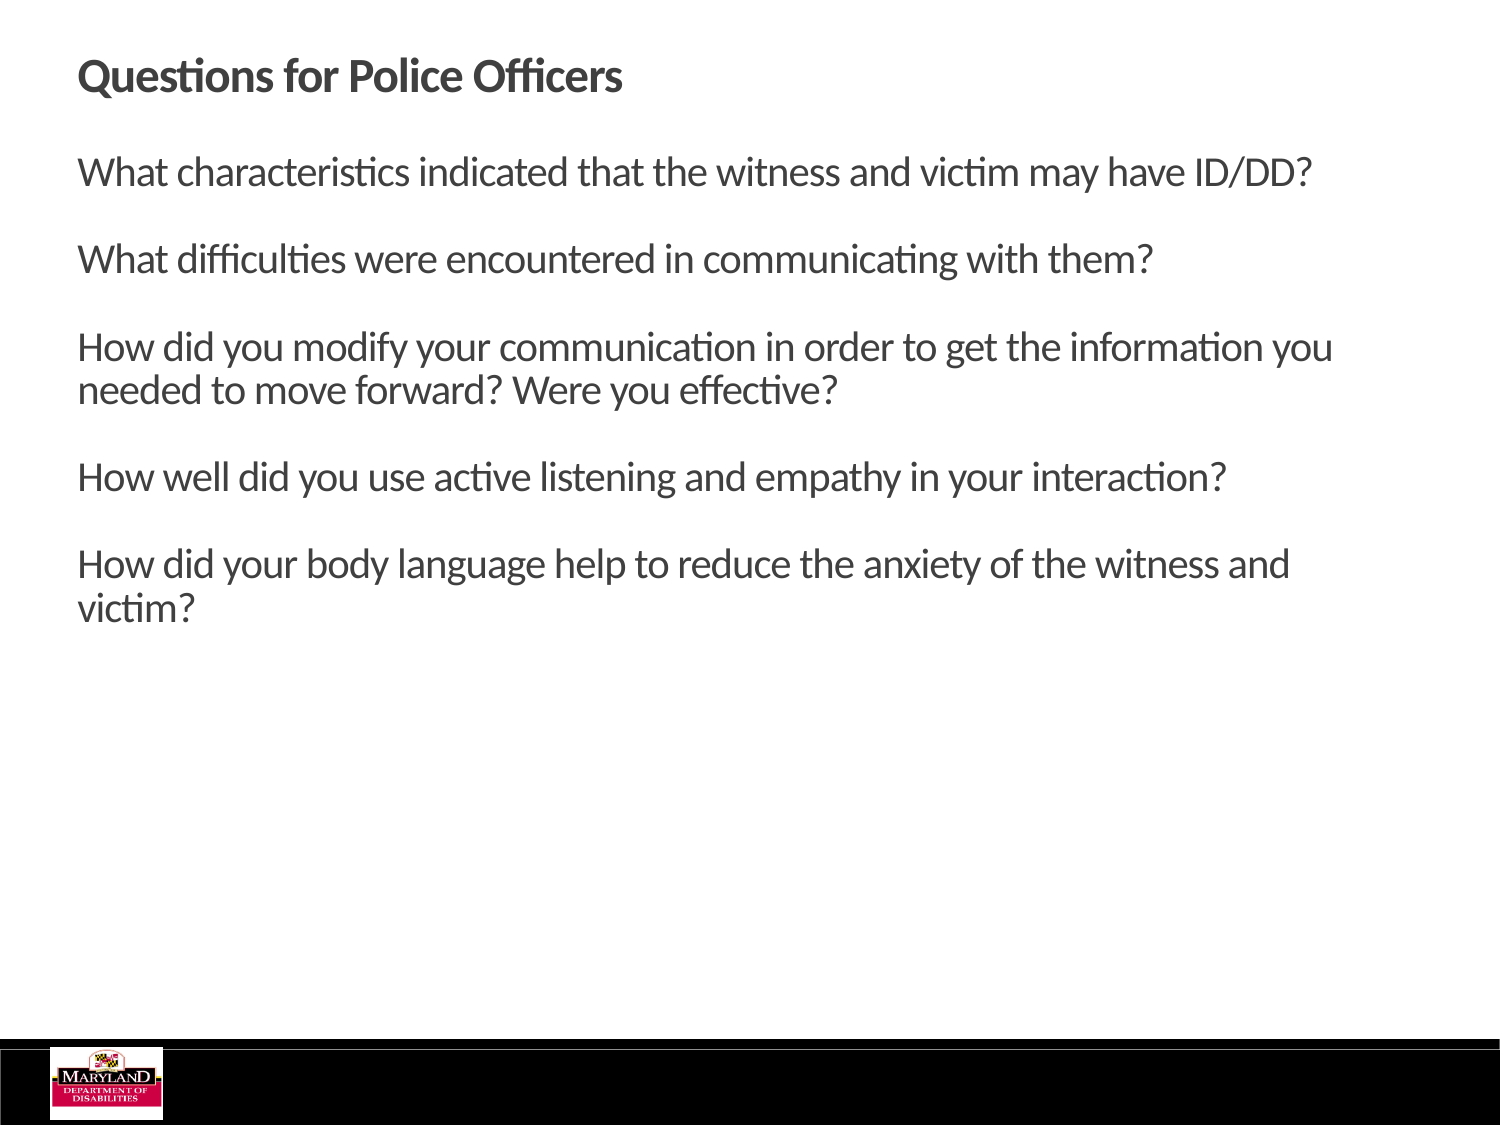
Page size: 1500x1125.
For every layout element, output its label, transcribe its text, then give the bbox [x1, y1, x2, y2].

picture [50, 1047, 163, 1120]
title Questions for Police Officers What characteristics indicated that the witness and victim may have ID/DD? What difficulties were encountered in communicating with them? How did you modify your communication in order to get the information you needed to move forward? Were you effective? How well did you use active listening and empathy in your interaction? How did your body language help to reduce the anxiety of the witness and victim? [62, 45, 1413, 1000]
